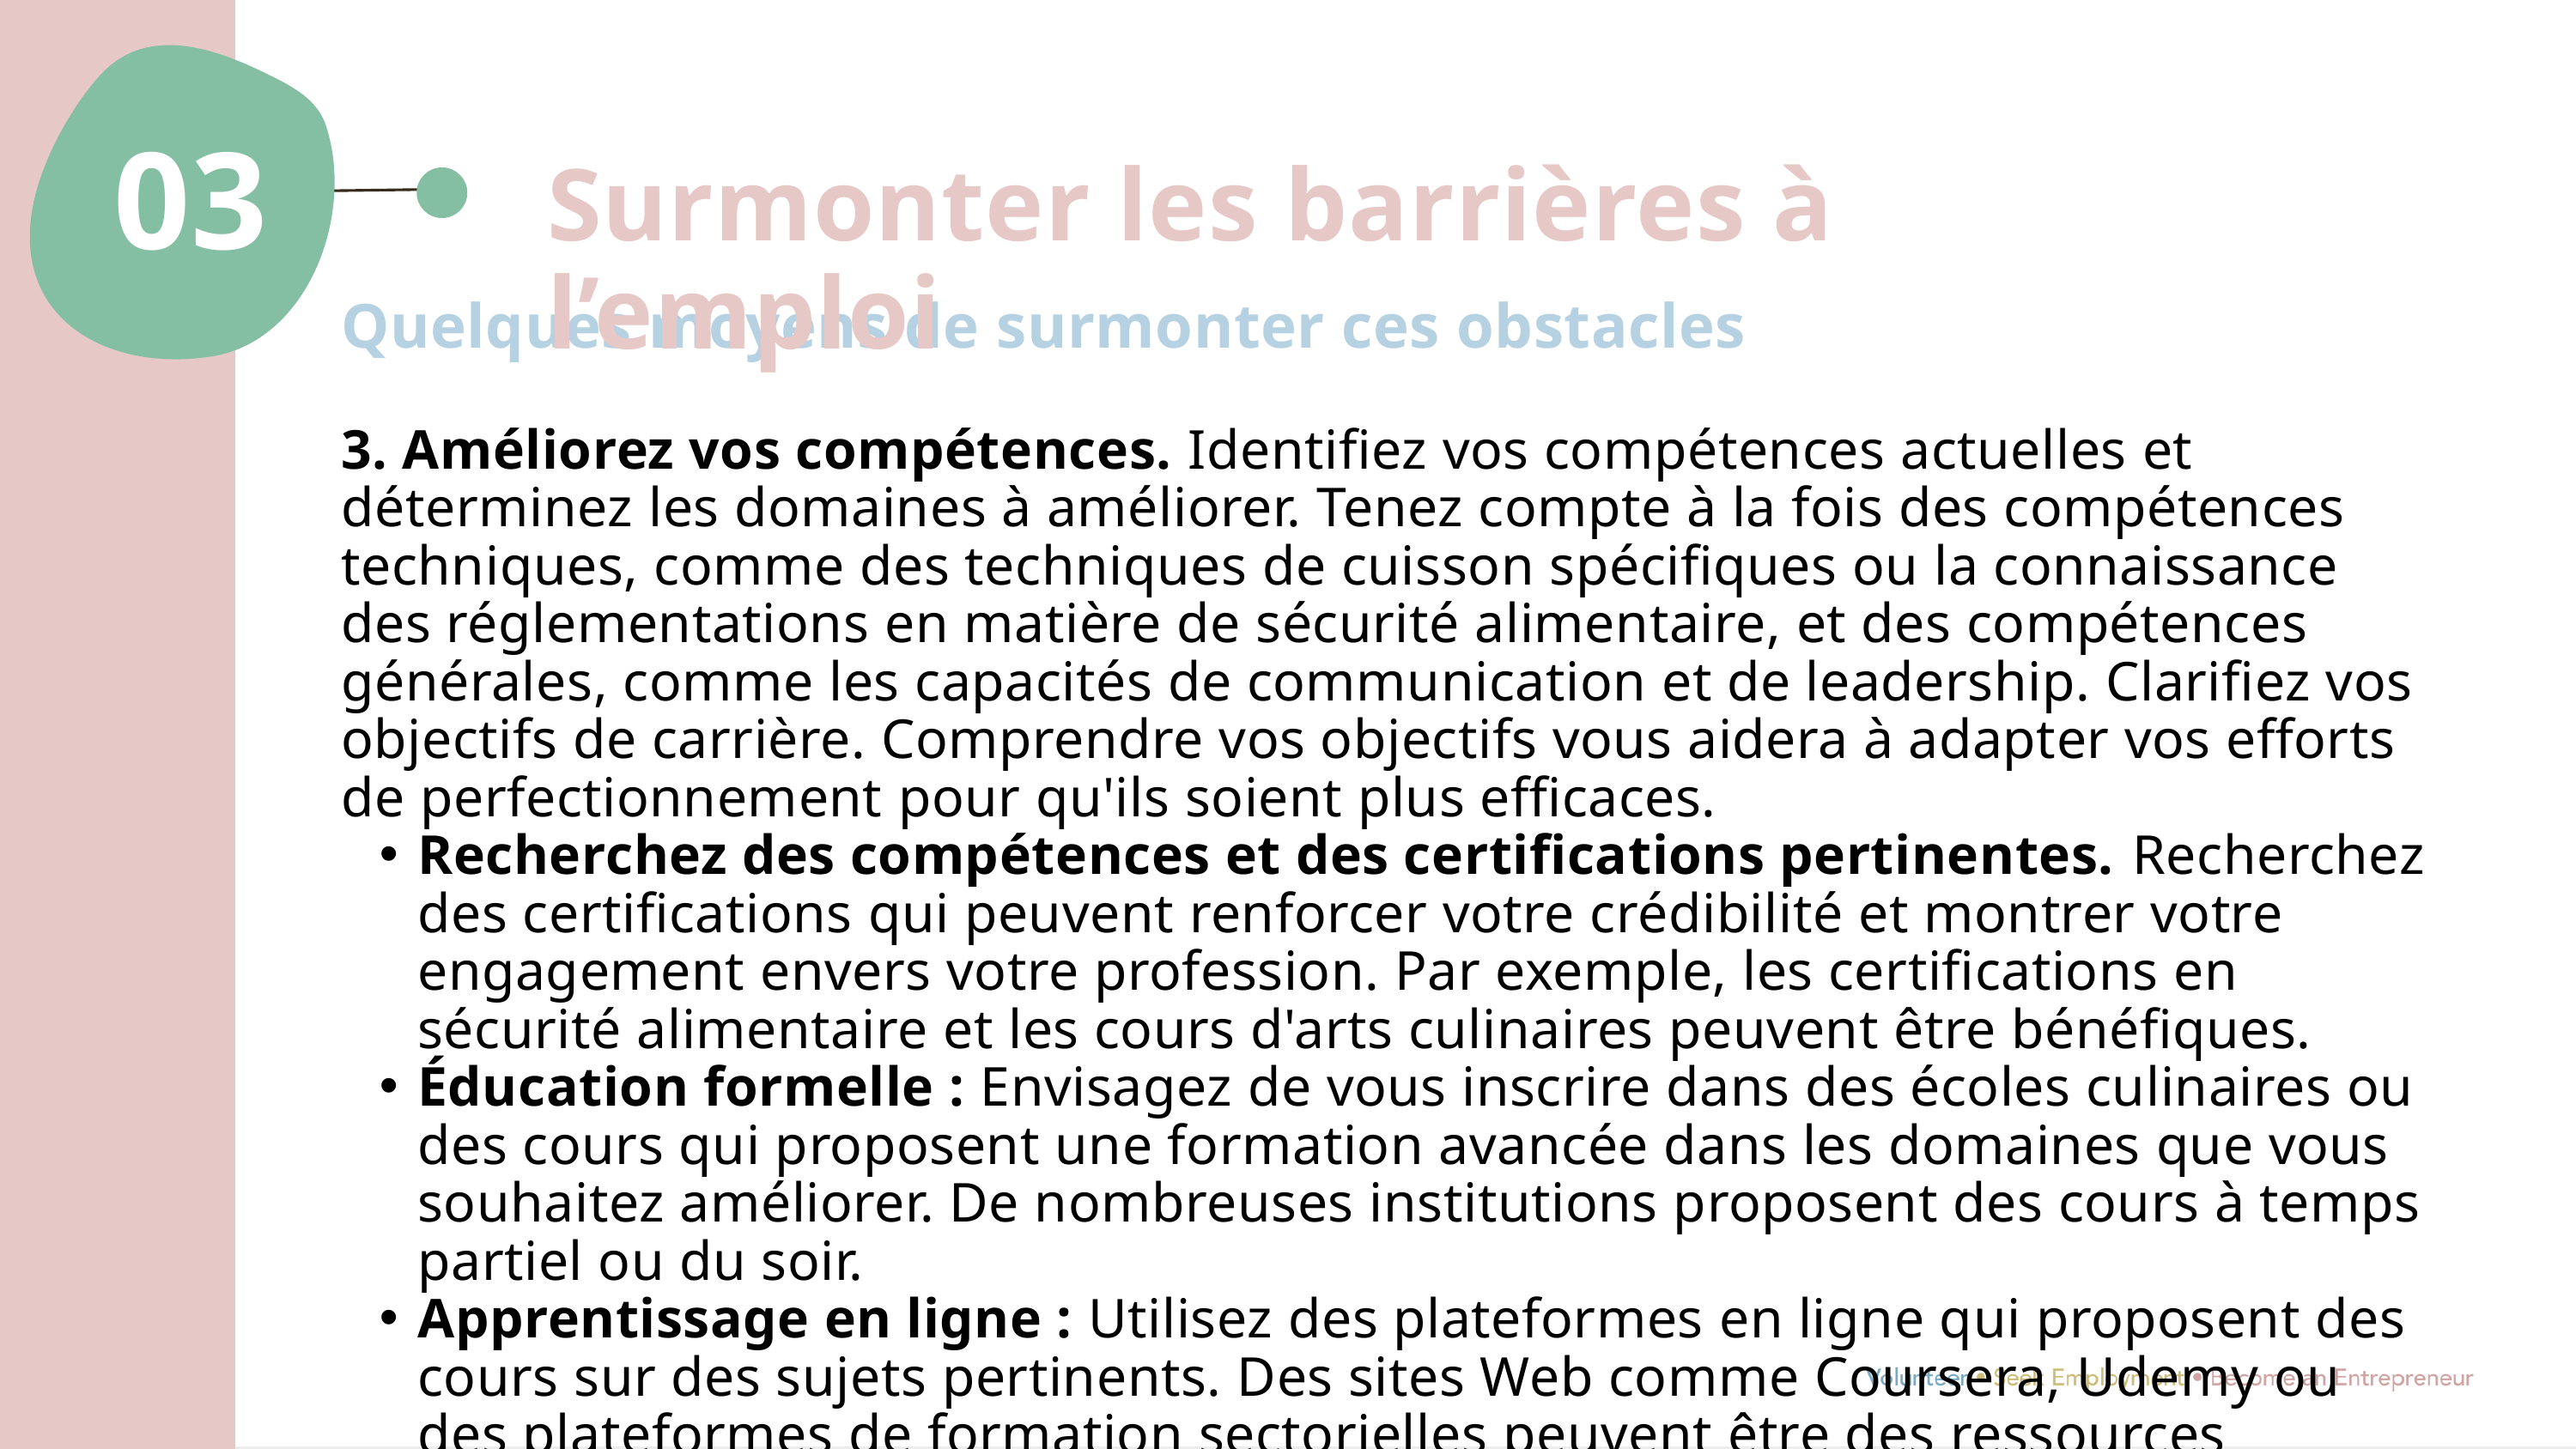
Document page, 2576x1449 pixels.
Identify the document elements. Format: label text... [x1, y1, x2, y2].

text_box [2435, 1347, 2538, 1421]
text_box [416, 167, 468, 219]
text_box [0, 0, 236, 1449]
text_box Surmonter les barrières à l’emploi [547, 152, 2144, 369]
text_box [242, 1446, 2570, 1449]
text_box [29, 45, 336, 360]
text_box Quelques moyens de surmonter ces obstacles 3. Améliorez vos compétences. Identifiez vos compétences actuelles et déterminez les domaines à améliorer. Tenez compte à la fois des compétences techniques, comme des techniques de cuisson spécifiques ou la connaissance des réglementations en matière de sécurité alimentaire, et des compétences générales, comme les capacités de communication et de leadership. Clarifiez vos objectifs de carrière. Comprendre vos objectifs vous aidera à adapter vos efforts de perfectionnement pour qu'ils soient plus efficaces. Recherchez des compétences et des certifications pertinentes. Recherchez des certifications qui peuvent renforcer votre crédibilité et montrer votre engagement envers votre profession. Par exemple, les certifications en sécurité alimentaire et les cours d'arts culinaires peuvent être bénéfiques. Éducation formelle : Envisagez de vous inscrire dans des écoles culinaires ou des cours qui proposent une formation avancée dans les domaines que vous souhaitez améliorer. De nombreuses institutions proposent des cours à temps partiel ou du soir. Apprentissage en ligne : Utilisez des plateformes en ligne qui proposent des cours sur des sujets pertinents. Des sites Web comme Coursera, Udemy ou des plateformes de formation sectorielles peuvent être des ressources précieuses. [341, 294, 2435, 1443]
